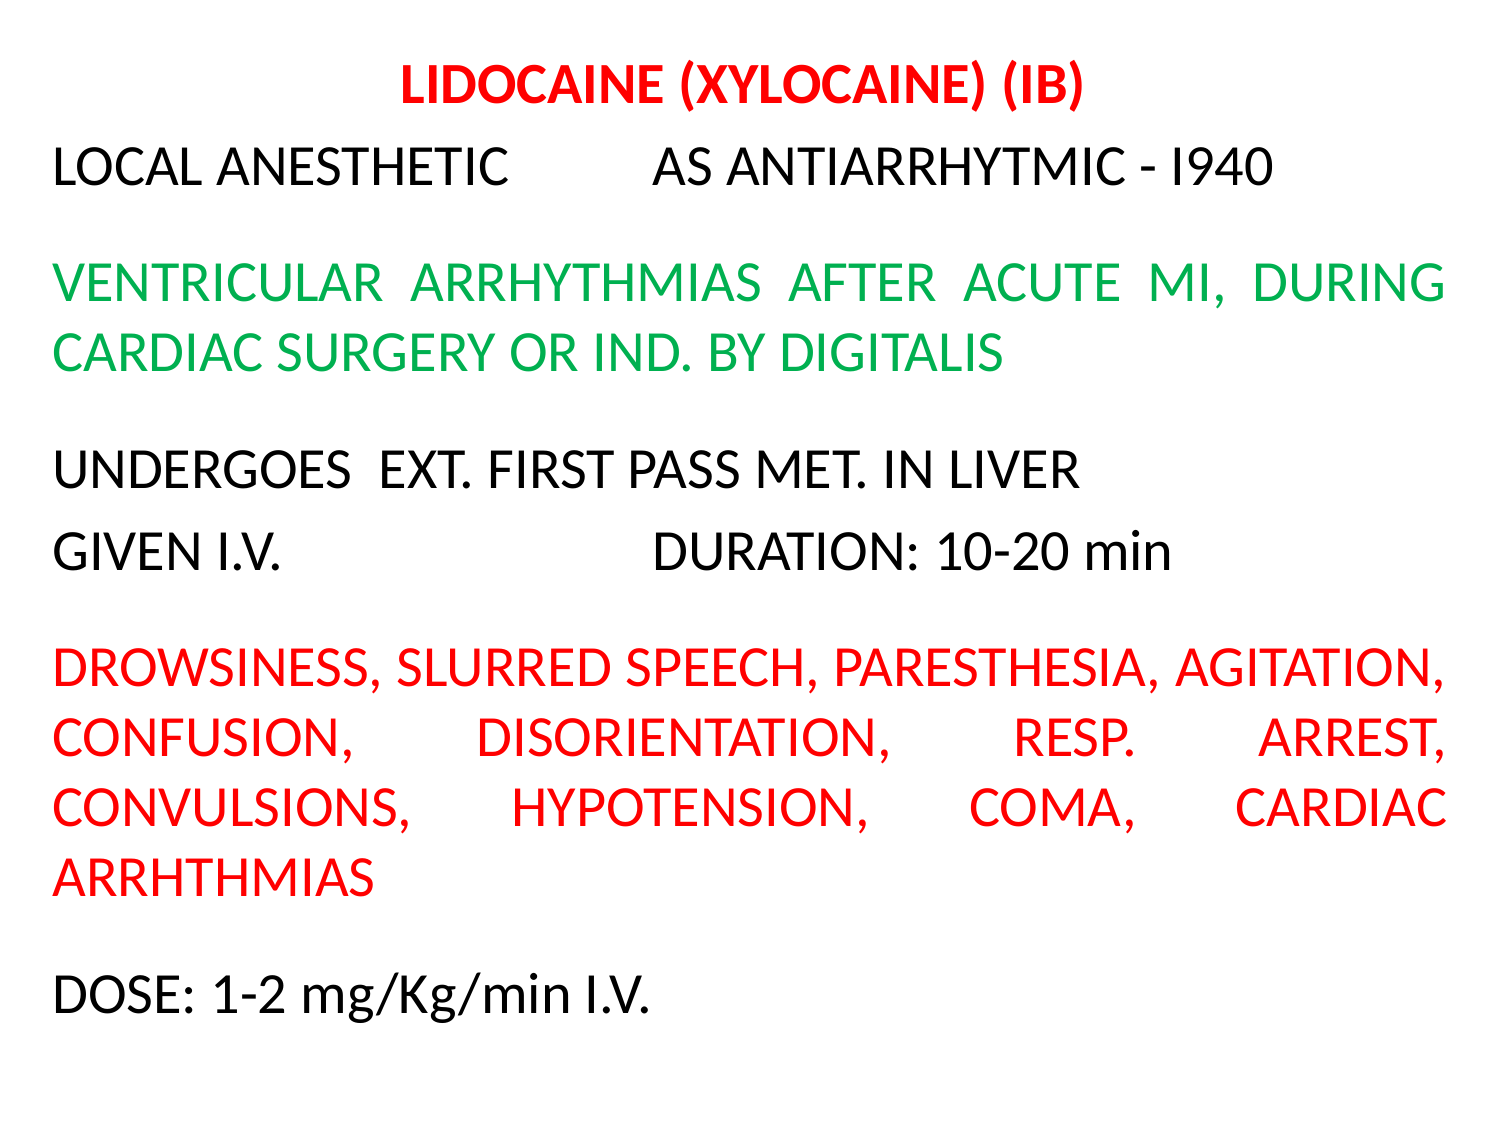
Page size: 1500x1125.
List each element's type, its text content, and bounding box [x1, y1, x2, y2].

list LIDOCAINE (XYLOCAINE) (IB) LOCAL ANESTHETIC AS ANTIARRHYTMIC - I940 VENTRICULAR ARRHYTHMIAS AFTER ACUTE MI, DURING CARDIAC SURGERY OR IND. BY DIGITALIS UNDERGOES EXT. FIRST PASS MET. IN LIVER GIVEN I.V. DURATION: 10-20 min DROWSINESS, SLURRED SPEECH, PARESTHESIA, AGITATION, CONFUSION, DISORIENTATION, RESP. ARREST, CONVULSIONS, HYPOTENSION, COMA, CARDIAC ARRHTHMIAS DOSE: 1-2 mg/Kg/min I.V. [37, 37, 1463, 1050]
